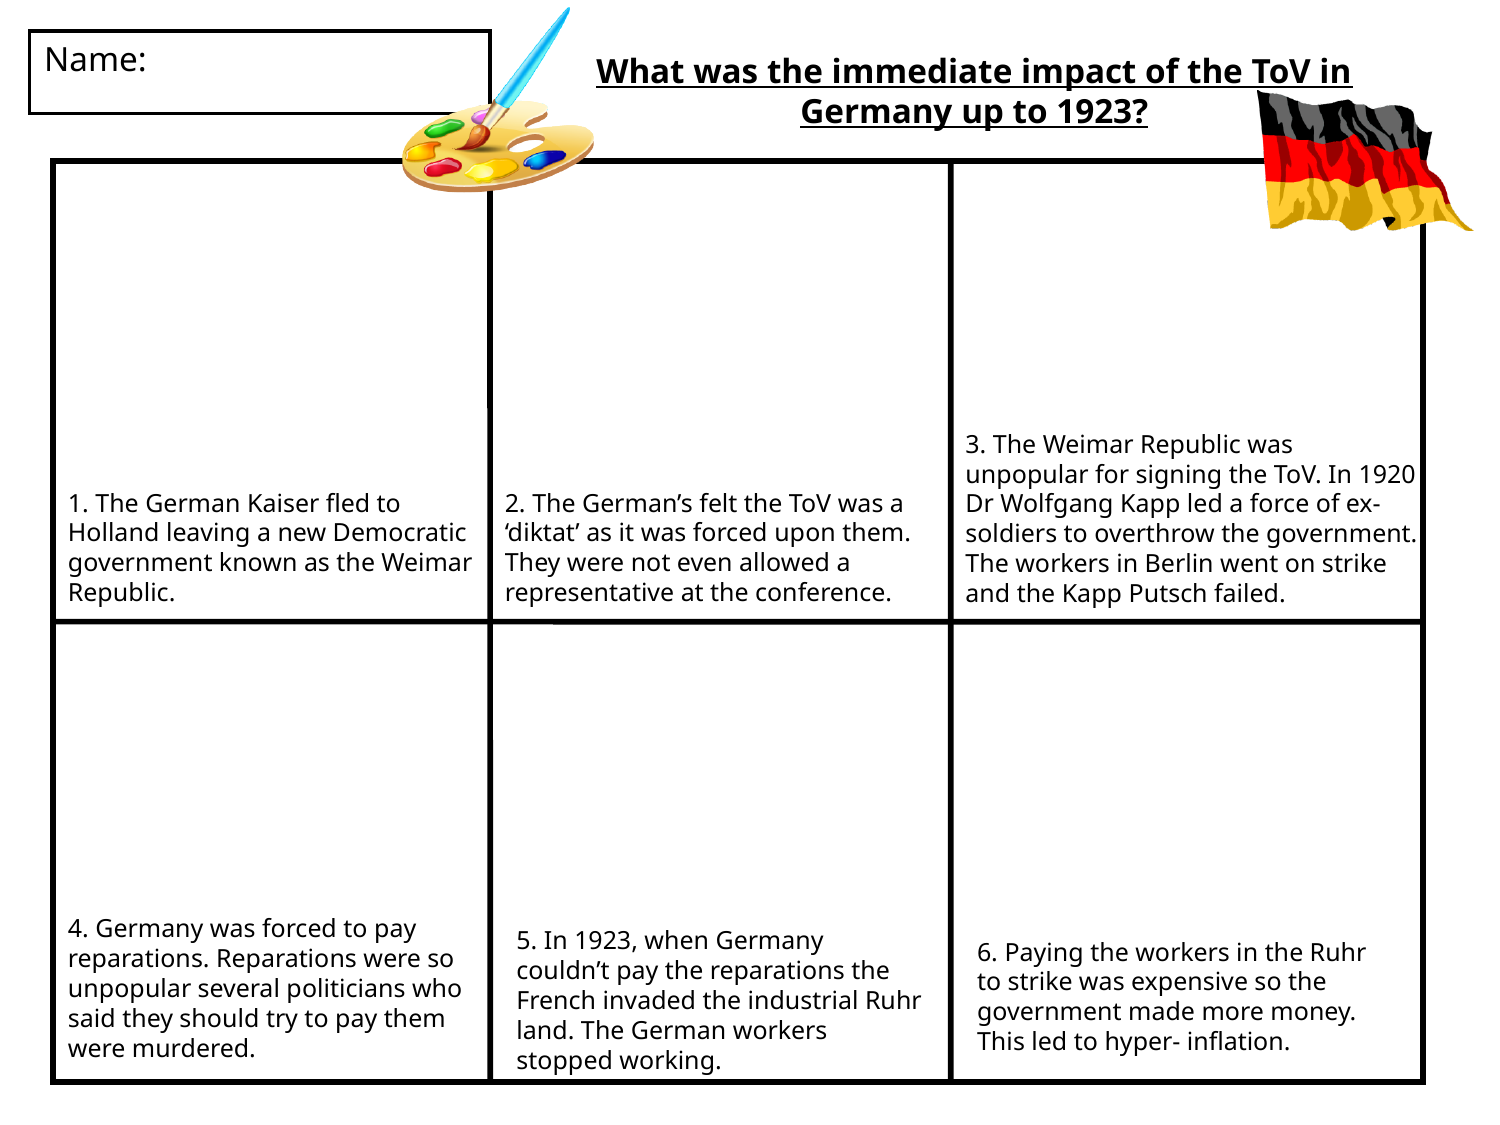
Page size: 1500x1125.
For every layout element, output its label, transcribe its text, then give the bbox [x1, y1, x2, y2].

picture [395, 6, 598, 210]
text_box [53, 615, 490, 621]
text_box [29, 30, 390, 114]
text_box [53, 622, 490, 904]
picture [1257, 89, 1475, 231]
text_box 6. Paying the workers in the Ruhr to strike was expensive so the government made more money. This led to hyper- inflation. [962, 928, 1400, 1064]
text_box 5. In 1923, when Germany couldn’t pay the reparations the French invaded the industrial Ruhr land. The German workers stopped working. [501, 916, 939, 1082]
text_box 2. The German’s felt the ToV was a ‘diktat’ as it was forced upon them. They were not even allowed a representative at the conference. [490, 479, 939, 615]
text_box [951, 622, 1424, 1083]
text_box [951, 616, 1424, 621]
text_box [53, 160, 490, 479]
text_box 4. Germany was forced to pay reparations. Reparations were so unpopular several politicians who said they should try to pay them were murdered. [53, 904, 502, 1070]
text_box [491, 622, 950, 1083]
text_box 3. The Weimar Republic was unpopular for signing the ToV. In 1920 Dr Wolfgang Kapp led a force of ex- soldiers to overthrow the government. The workers in Berlin went on strike and the Kapp Putsch failed. [950, 420, 1436, 616]
text_box [491, 160, 950, 621]
text_box [53, 1070, 490, 1083]
text_box [951, 160, 1424, 420]
text_box What was the immediate impact of the ToV in Germany up to 1923? [601, 42, 1436, 138]
text_box 1. The German Kaiser fled to Holland leaving a new Democratic government known as the Weimar Republic. [53, 479, 490, 615]
